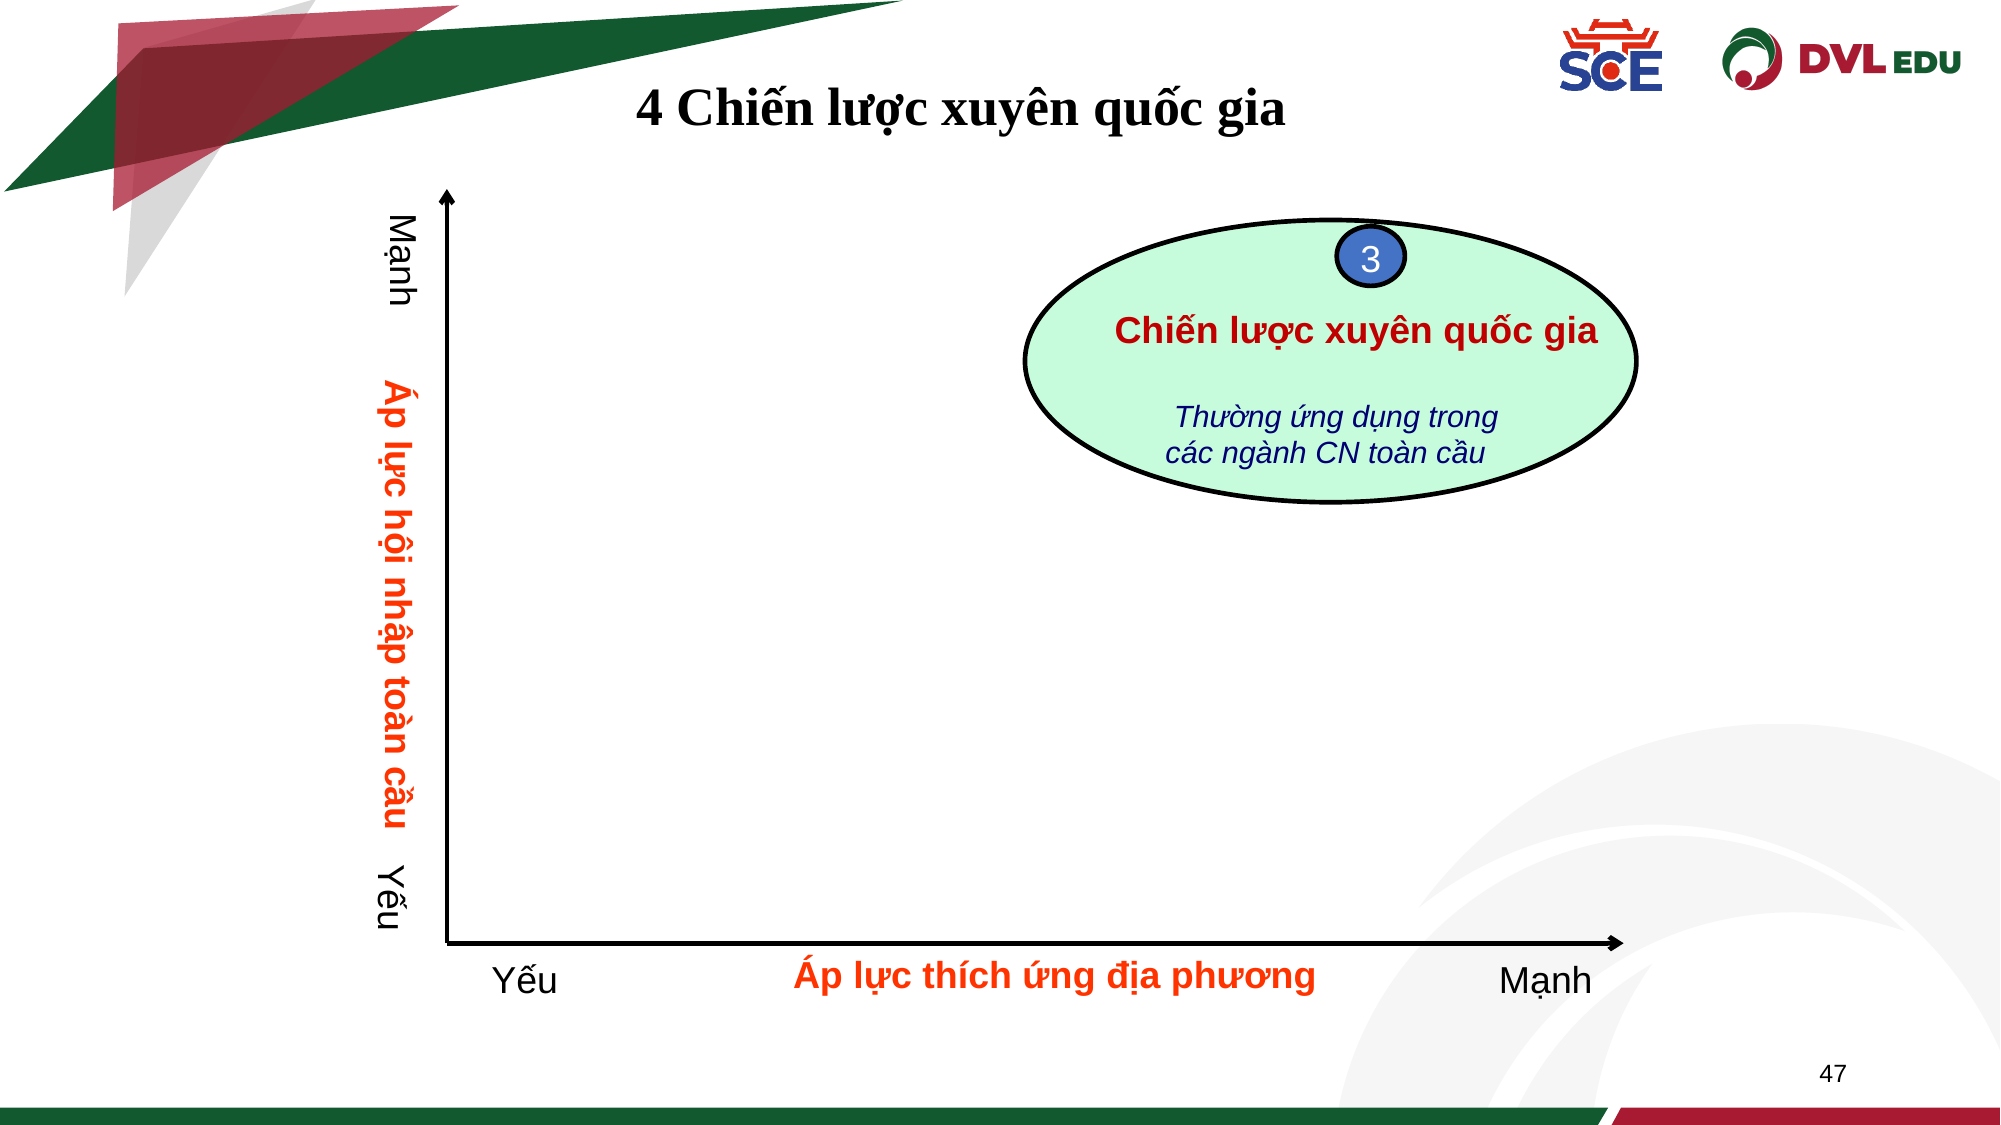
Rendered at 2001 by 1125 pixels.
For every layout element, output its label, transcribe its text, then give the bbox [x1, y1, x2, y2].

text_box 3 [1336, 226, 1405, 286]
text_box Áp lực thích ứng địa phương [778, 944, 1333, 1004]
text_box Mạnh [1484, 948, 1608, 1009]
text_box 4 Chiến lược xuyên quốc gia [500, 61, 1735, 147]
text_box Yếu [347, 850, 424, 933]
text_box Chiến lược xuyên quốc gia Thường ứng dụng trong các ngành CN toàn cầu [1024, 219, 1637, 503]
text_box 47 [1412, 1042, 1863, 1103]
text_box Áp lực hội nhập toàn cầu [354, 364, 431, 835]
text_box Mạnh [359, 198, 436, 309]
text_box Yếu [476, 948, 573, 1009]
picture [1722, 27, 1961, 91]
picture [1559, 19, 1667, 61]
